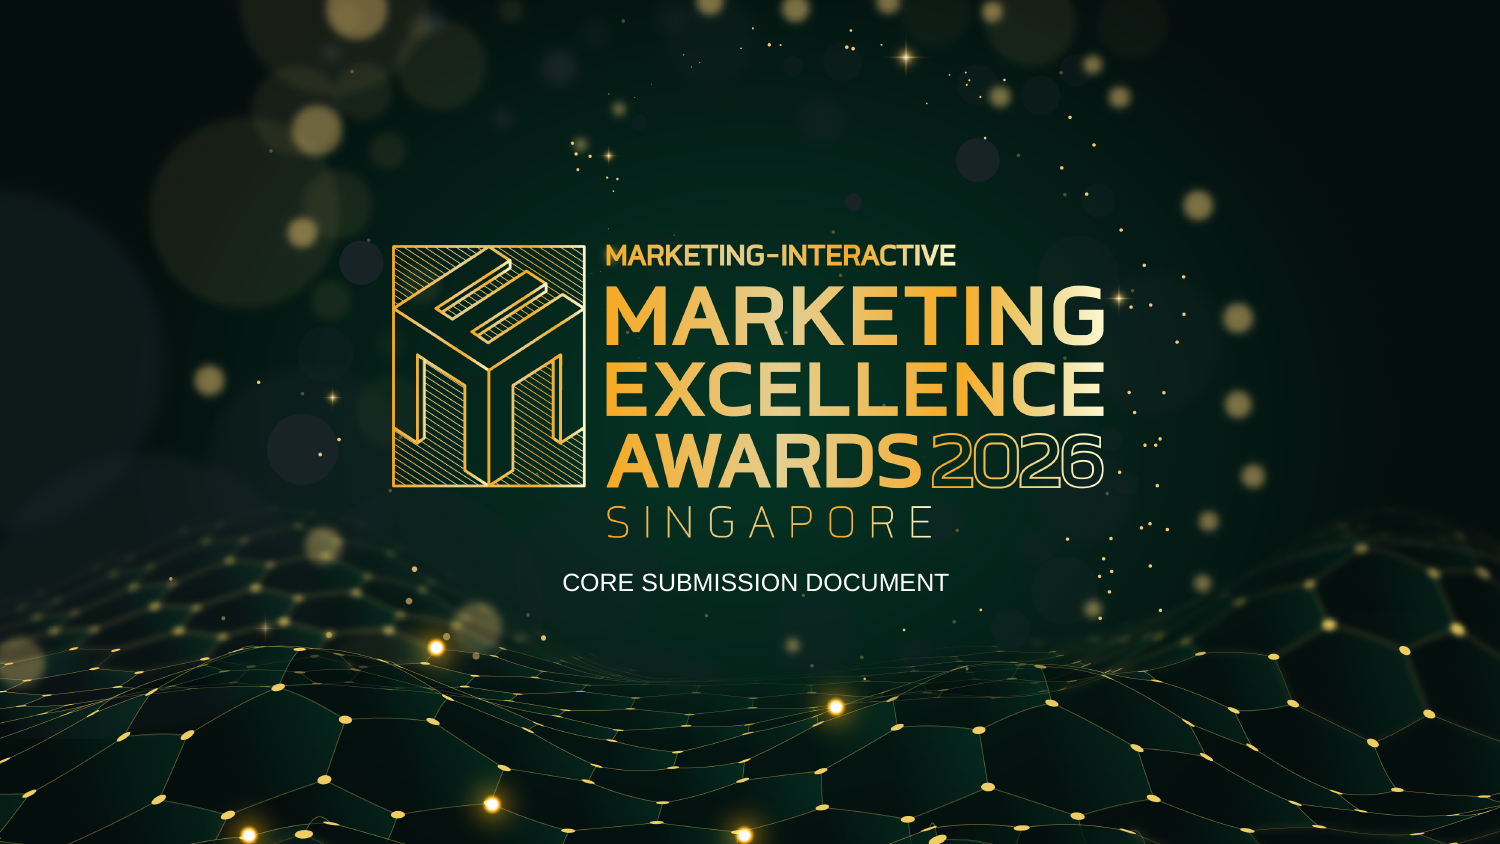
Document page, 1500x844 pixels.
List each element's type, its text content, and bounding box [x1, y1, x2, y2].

text_box CORE SUBMISSION DOCUMENT [12, 559, 1500, 605]
picture [0, 0, 1500, 844]
